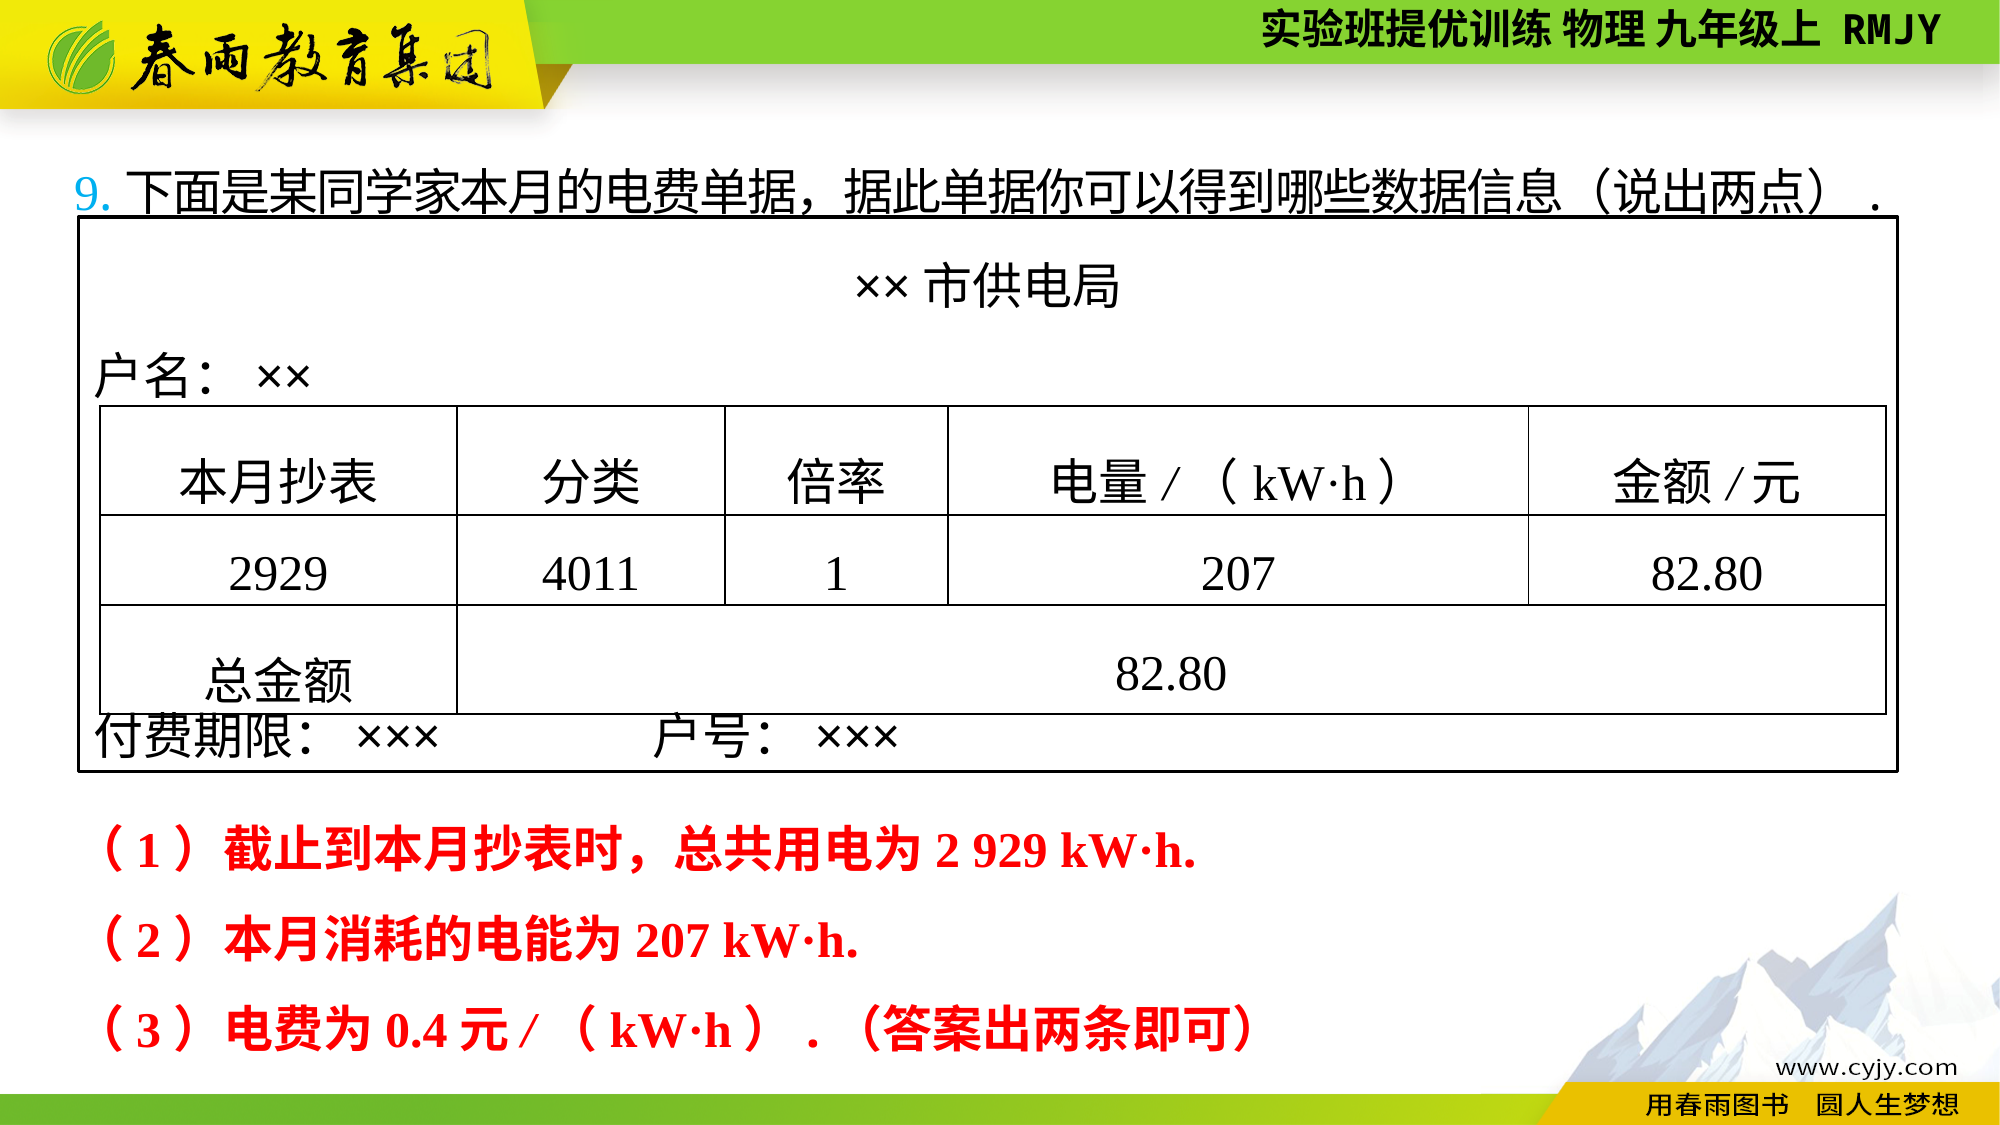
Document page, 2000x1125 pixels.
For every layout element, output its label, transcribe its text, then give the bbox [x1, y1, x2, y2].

list 9.下面是某同学家本月的电费单据，据此单据你可以得到哪些数据信息（说出两点）. [59, 122, 1944, 217]
picture [0, 0, 2000, 1125]
text_box ××市供电局 户名：×× 付费期限：××× 户号：××× [78, 217, 1898, 772]
text_box （1）截止到本月抄表时，总共用电为2 929 kW·h. （2）本月消耗的电能为207 kW·h. （3）电费为0.4元/（kW·h）.（答案出两条即可） [59, 779, 1944, 1065]
